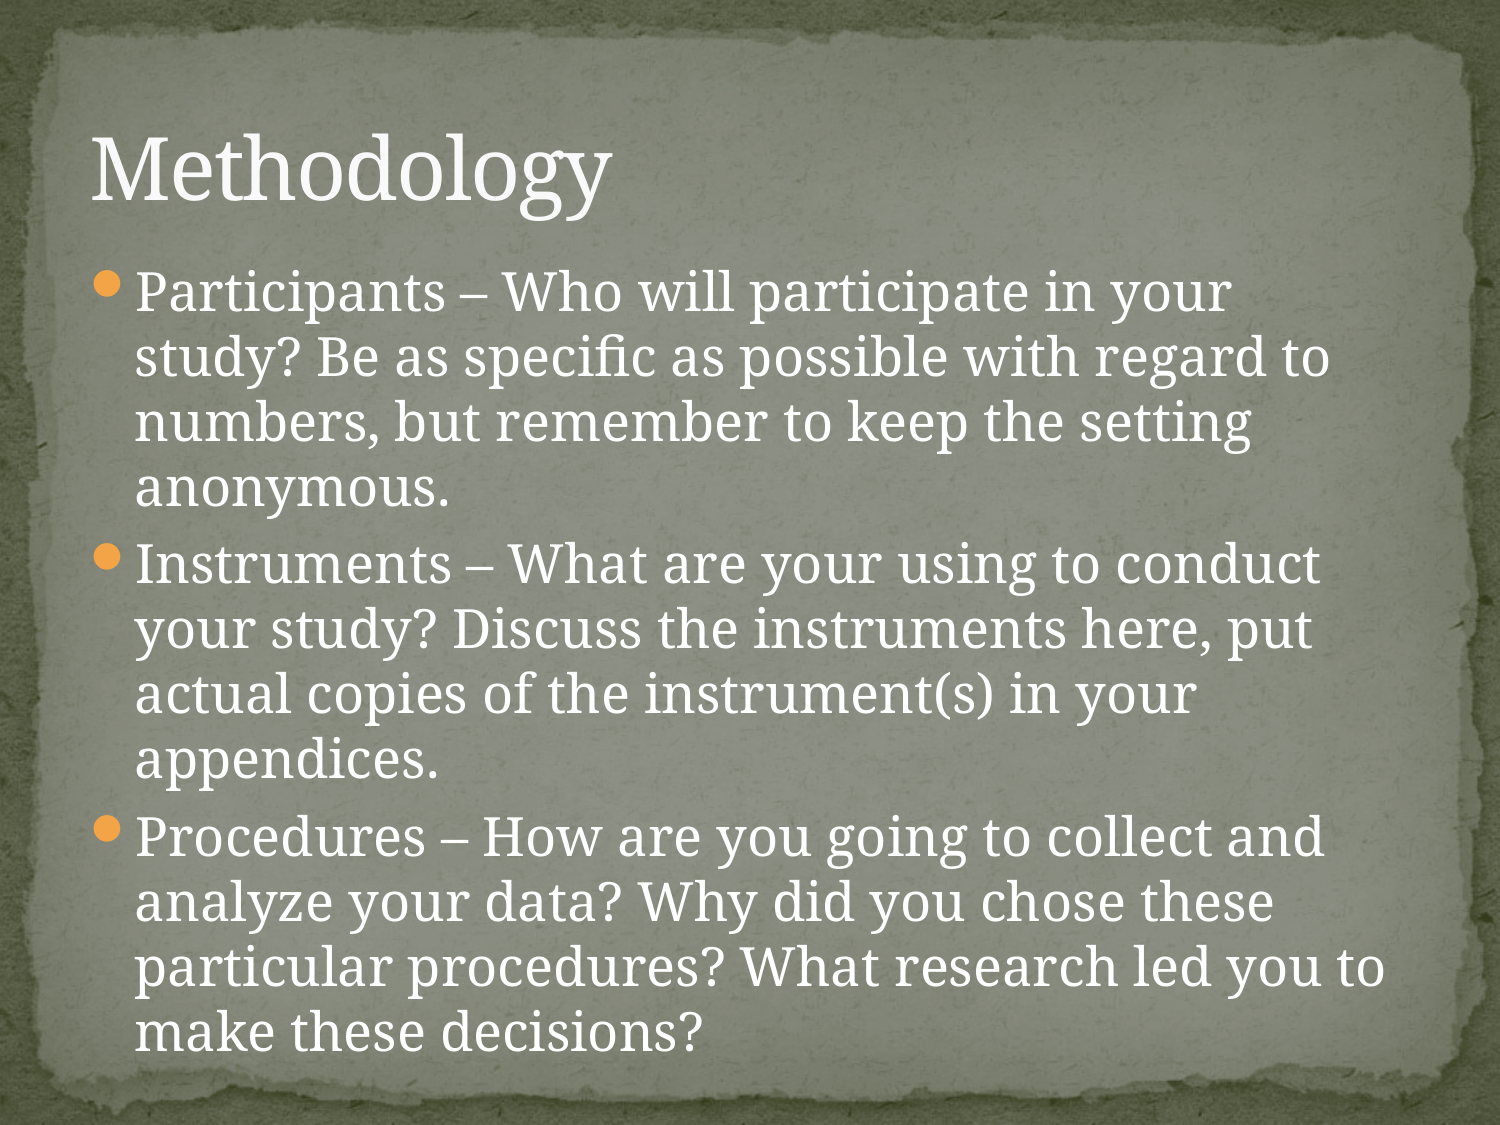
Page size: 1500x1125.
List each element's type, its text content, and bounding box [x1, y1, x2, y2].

title Methodology [74, 24, 1425, 225]
list Participants – Who will participate in your study? Be as specific as possible with regard to numbers, but remember to keep the setting anonymous. Instruments – What are your using to conduct your study? Discuss the instruments here, put actual copies of the instrument(s) in your appendices. Procedures – How are you going to collect and analyze your data? Why did you chose these particular procedures? What research led you to make these decisions? [75, 249, 1425, 1000]
